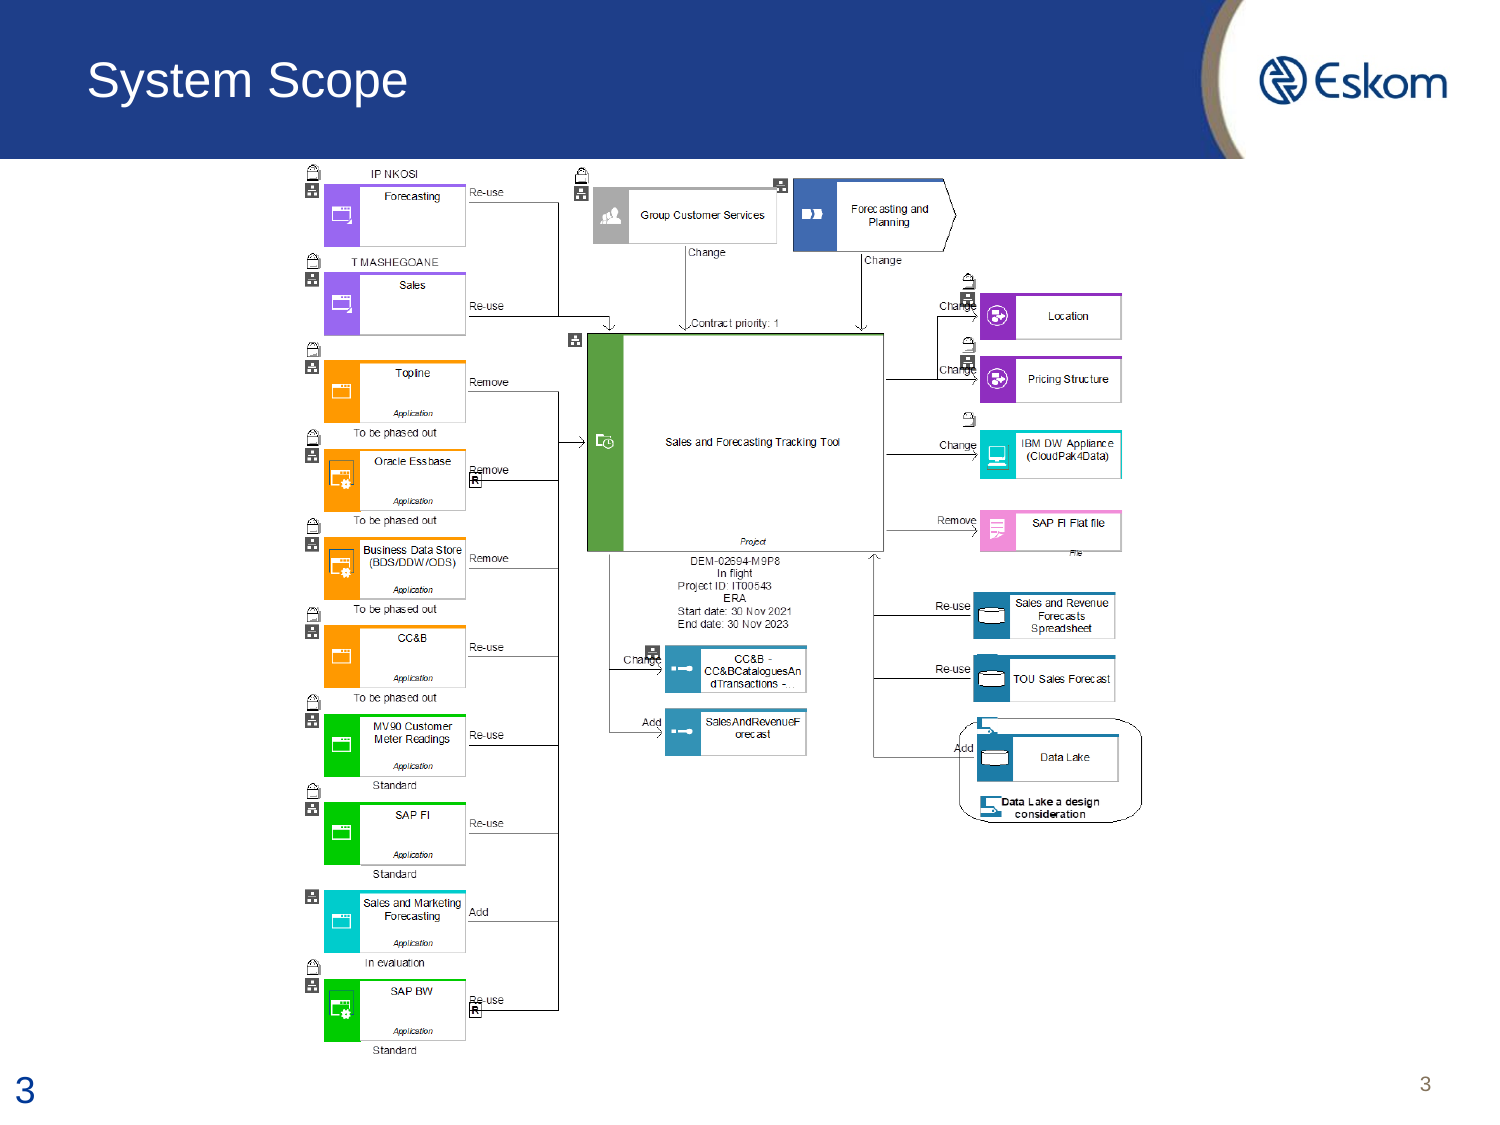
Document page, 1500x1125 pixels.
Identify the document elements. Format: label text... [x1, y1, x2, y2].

slide_number 3 [0, 1058, 286, 1103]
picture [1257, 55, 1450, 105]
picture [0, 0, 1246, 159]
title System Scope [71, 27, 1142, 137]
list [300, 161, 1148, 1064]
